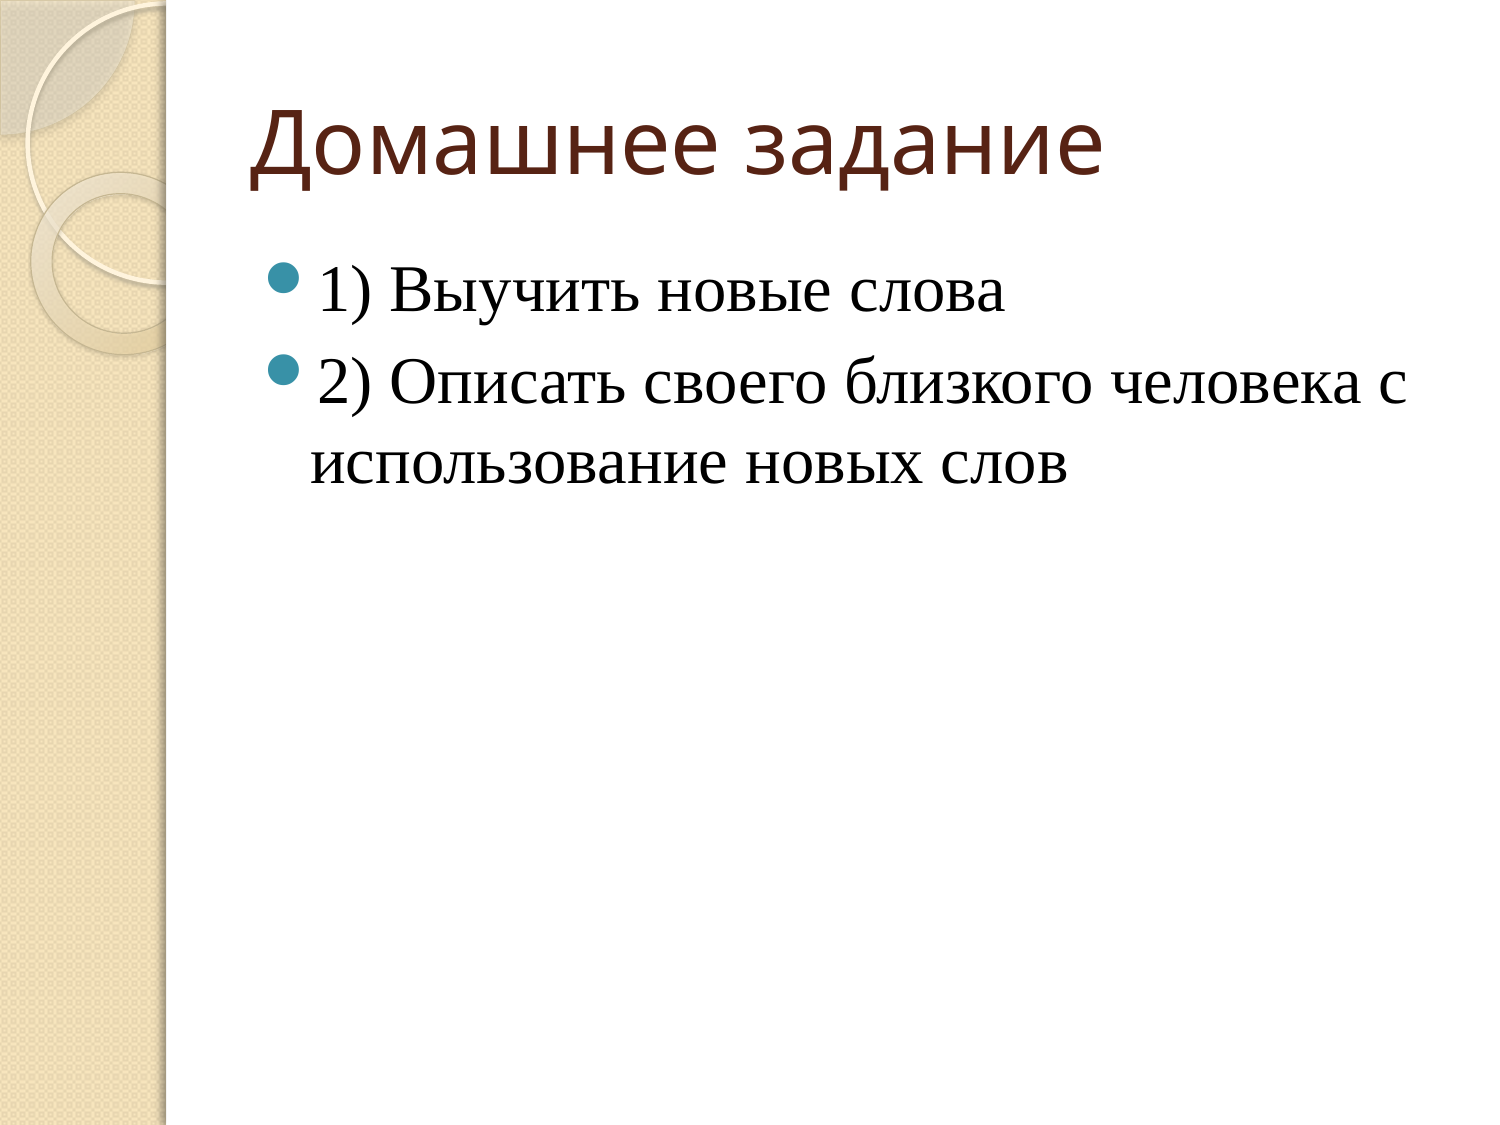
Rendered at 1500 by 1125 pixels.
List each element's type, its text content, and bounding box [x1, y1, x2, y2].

list 1) Выучить новые слова 2) Описать своего близкого человека с использование новых слов [235, 237, 1466, 1025]
title Домашнее задание [235, 45, 1466, 233]
